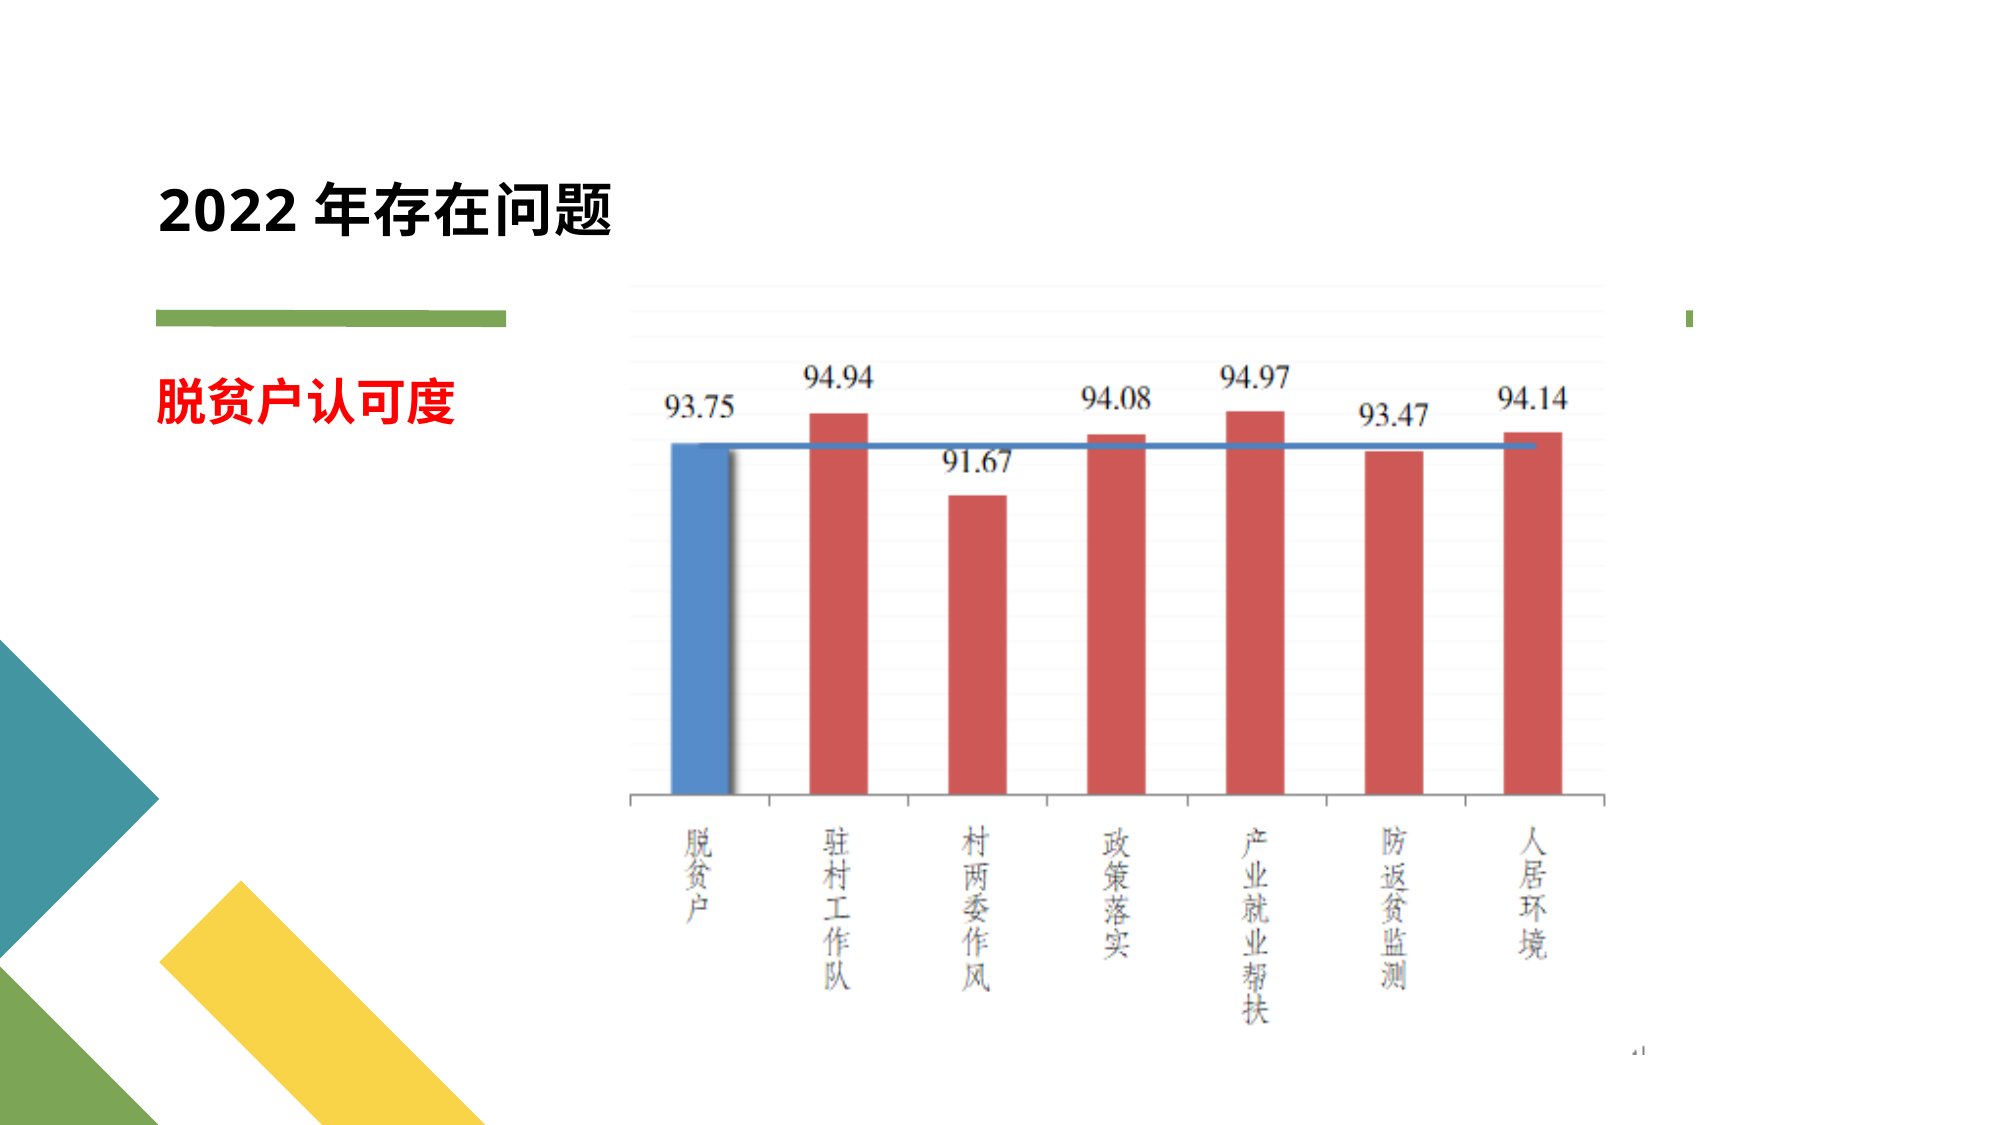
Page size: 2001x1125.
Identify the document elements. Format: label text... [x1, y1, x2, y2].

list 脱贫户认可度 [156, 377, 504, 453]
title 2022年存在问题 [158, 144, 969, 245]
picture [542, 271, 1686, 1055]
